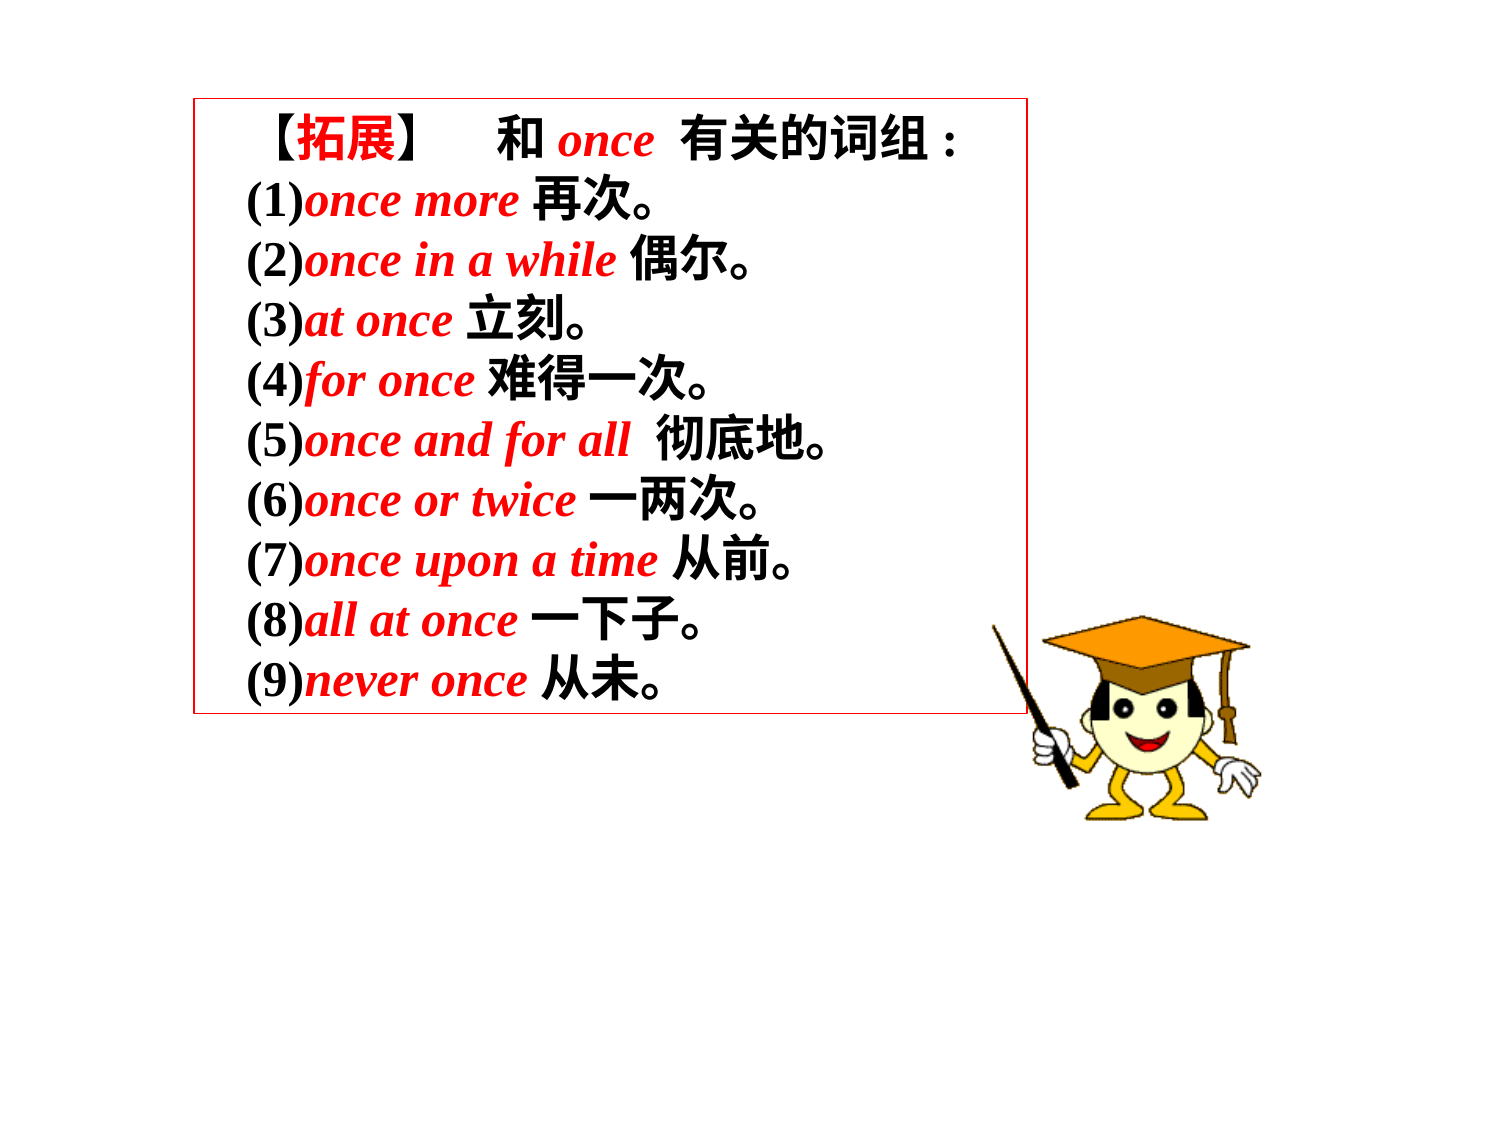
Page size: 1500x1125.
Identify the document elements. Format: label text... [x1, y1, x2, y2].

text_box 【拓展】 和once 有关的词组: (1)once more再次。 (2)once in a while偶尔。 (3)at once立刻。 (4)for once难得一次。 (5)once and for all 彻底地。 (6)once or twice一两次。 (7)once upon a time从前。 (8)all at once一下子。 (9)never once从未。 [193, 98, 1028, 714]
picture [971, 600, 1285, 836]
